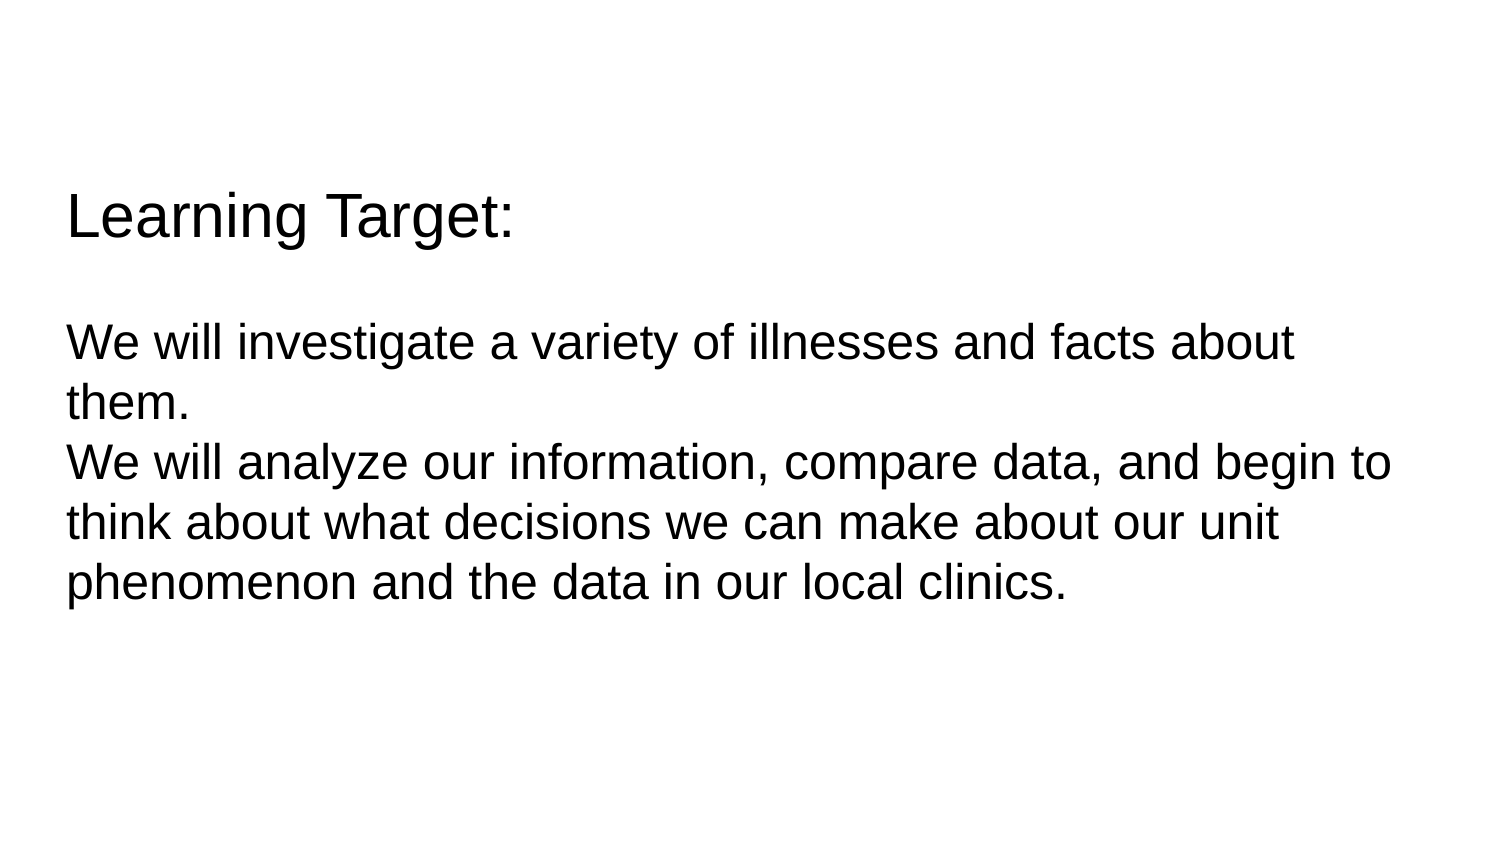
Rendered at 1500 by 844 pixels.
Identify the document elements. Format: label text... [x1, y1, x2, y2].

title Learning Target: We will investigate a variety of illnesses and facts about them. We will analyze our information, compare data, and begin to think about what decisions we can make about our unit phenomenon and the data in our local clinics. [51, 122, 1449, 685]
